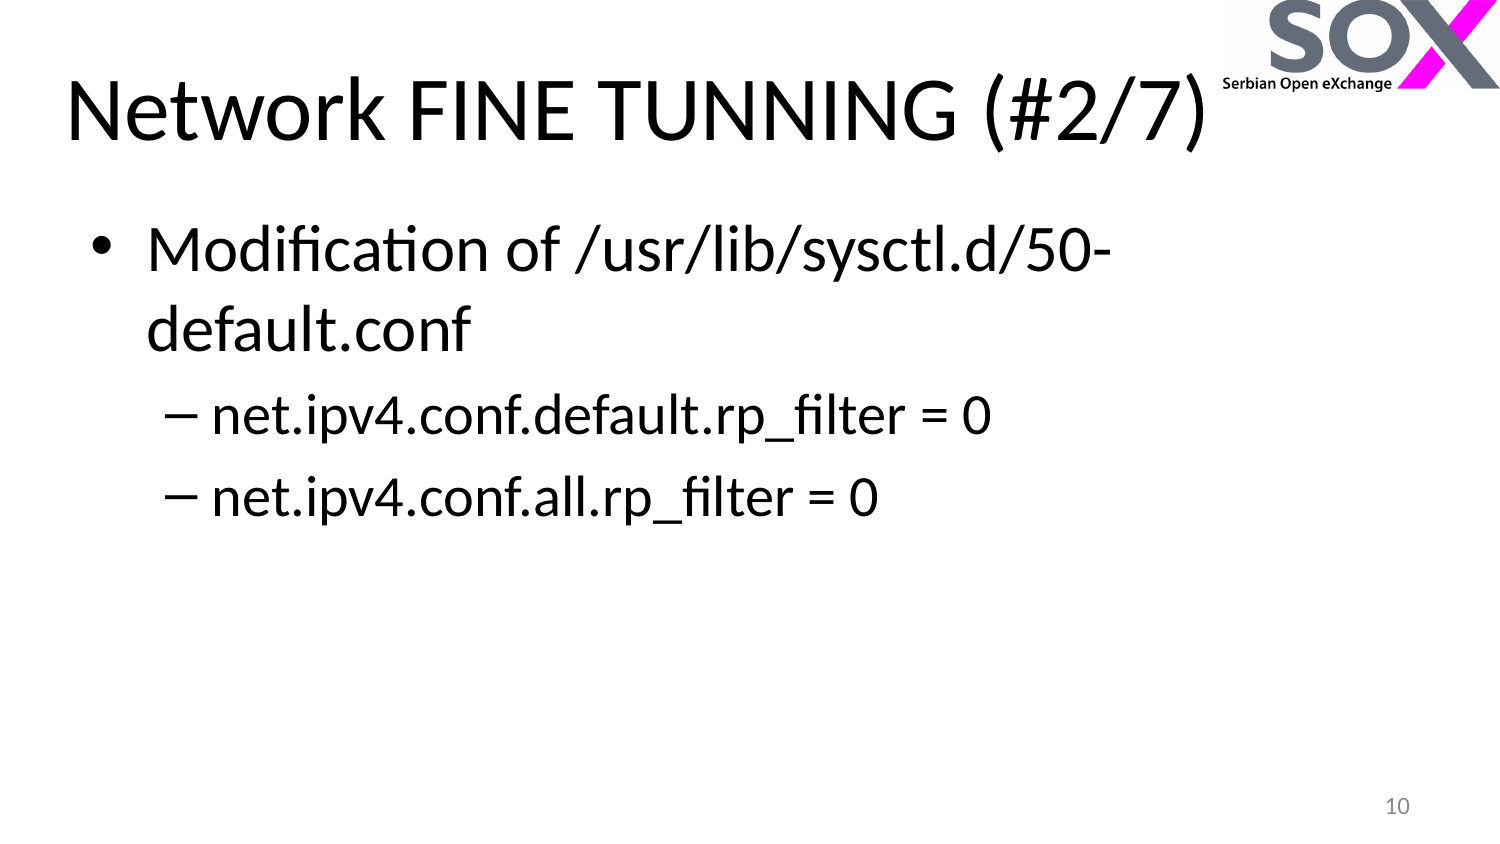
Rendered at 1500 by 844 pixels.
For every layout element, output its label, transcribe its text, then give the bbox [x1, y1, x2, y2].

title Network FINE TUNNING (#2/7) [17, 33, 1258, 175]
list Modification of /usr/lib/sysctl.d/50-default.conf net.ipv4.conf.default.rp_filter = 0 net.ipv4.conf.all.rp_filter = 0 [75, 196, 1425, 754]
picture [1223, 0, 1500, 92]
slide_number 10 [1074, 782, 1425, 827]
